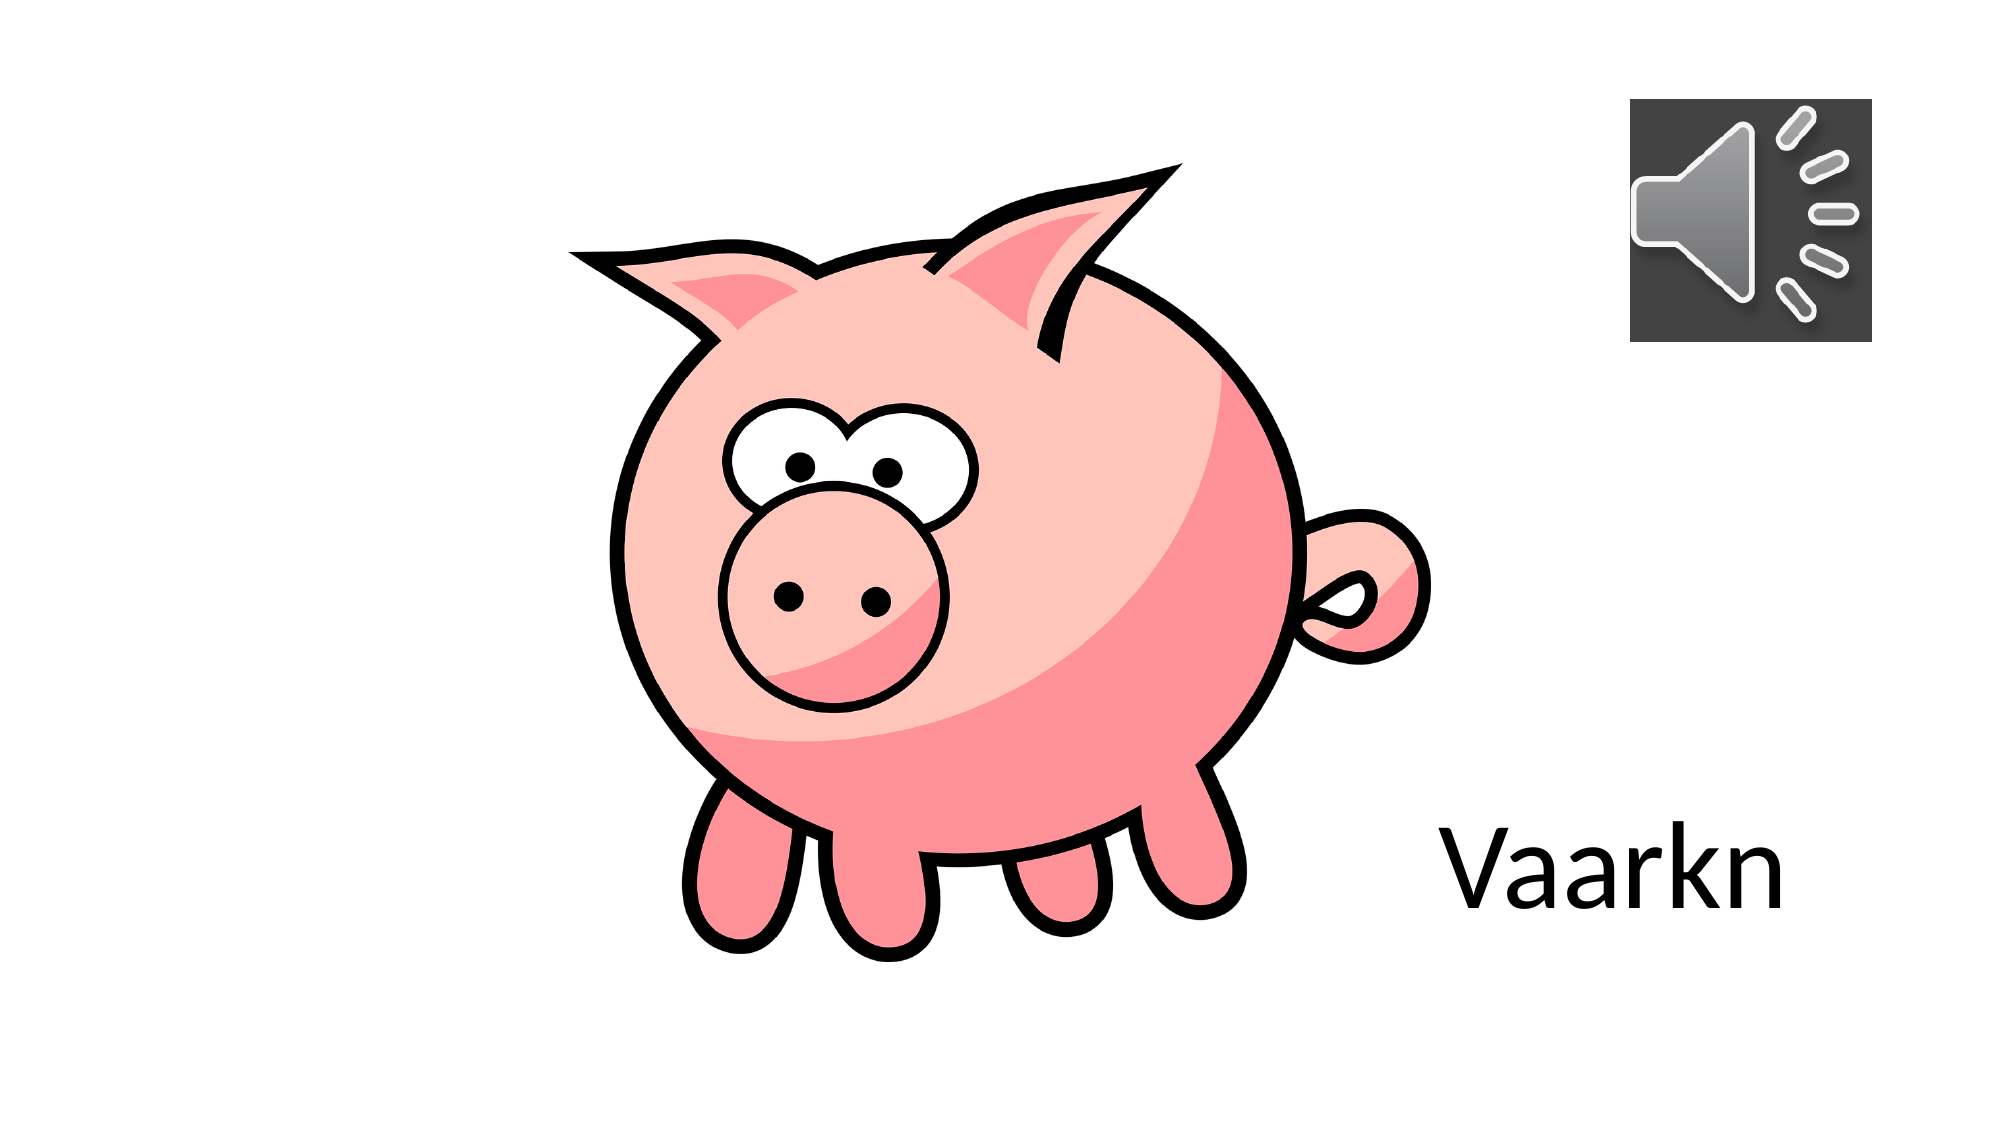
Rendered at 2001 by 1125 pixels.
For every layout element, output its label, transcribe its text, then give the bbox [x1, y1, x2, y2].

picture [1629, 98, 1874, 343]
subtitle Vaarkn [863, 793, 2000, 1065]
picture [568, 163, 1431, 962]
